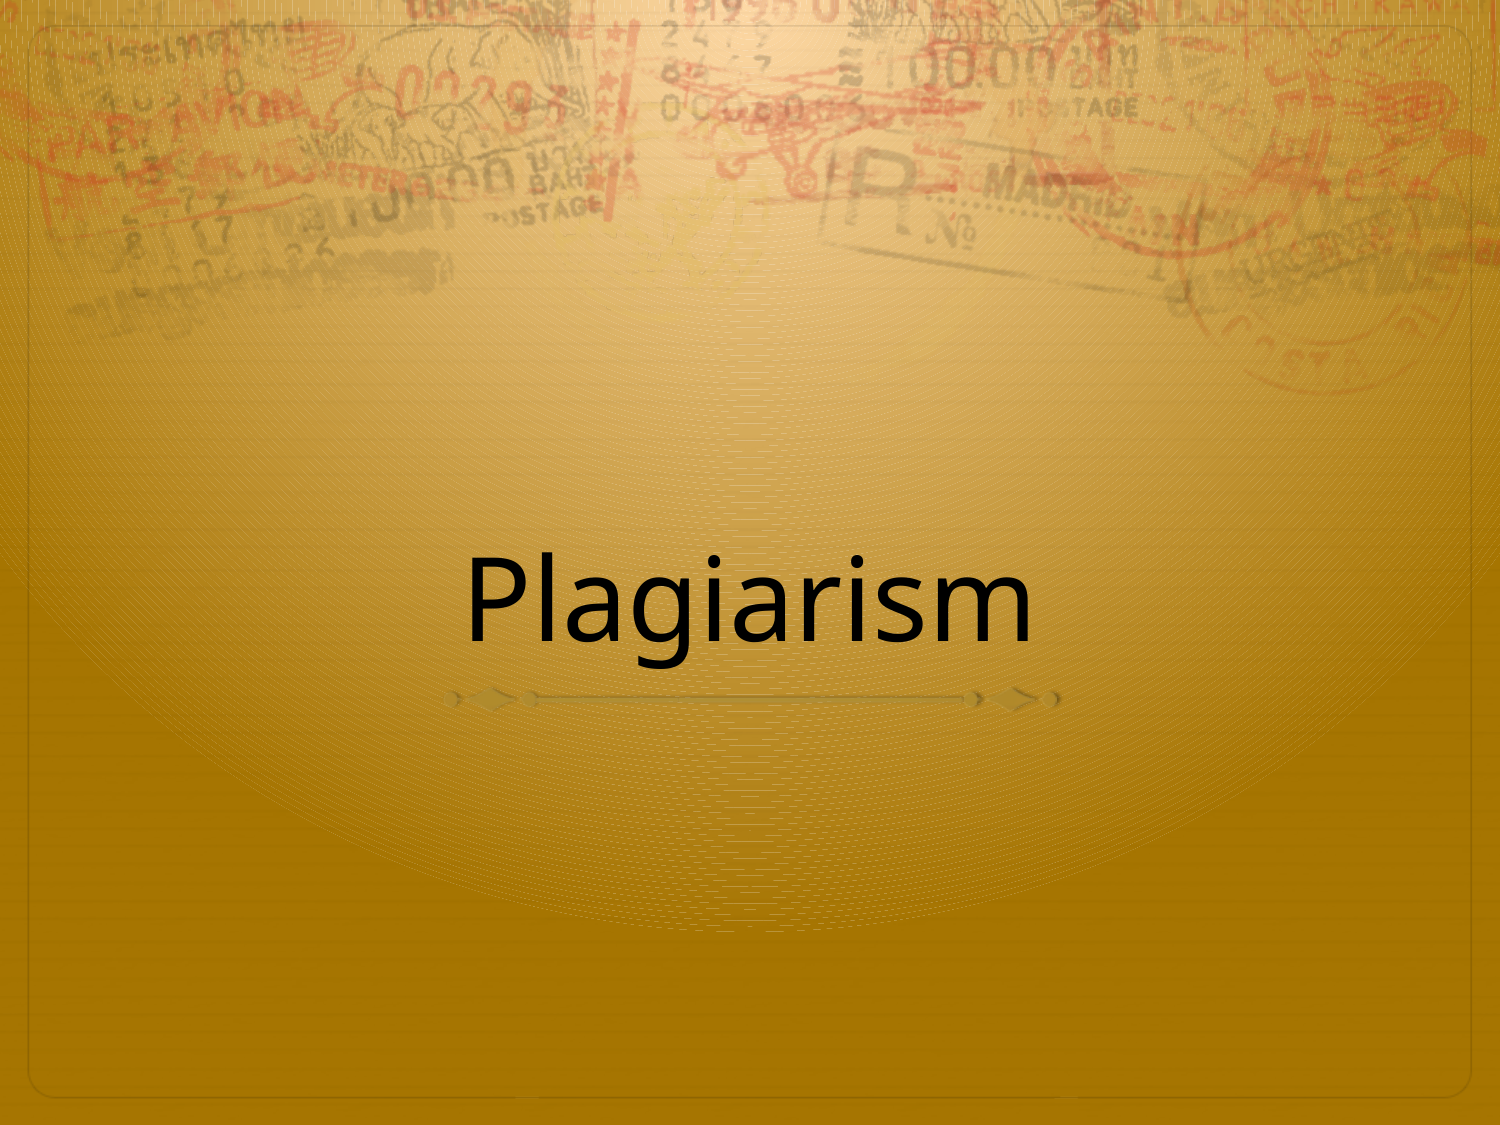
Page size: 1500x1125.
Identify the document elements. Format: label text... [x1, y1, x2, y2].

picture [0, 0, 1500, 1125]
title Plagiarism [93, 275, 1407, 673]
